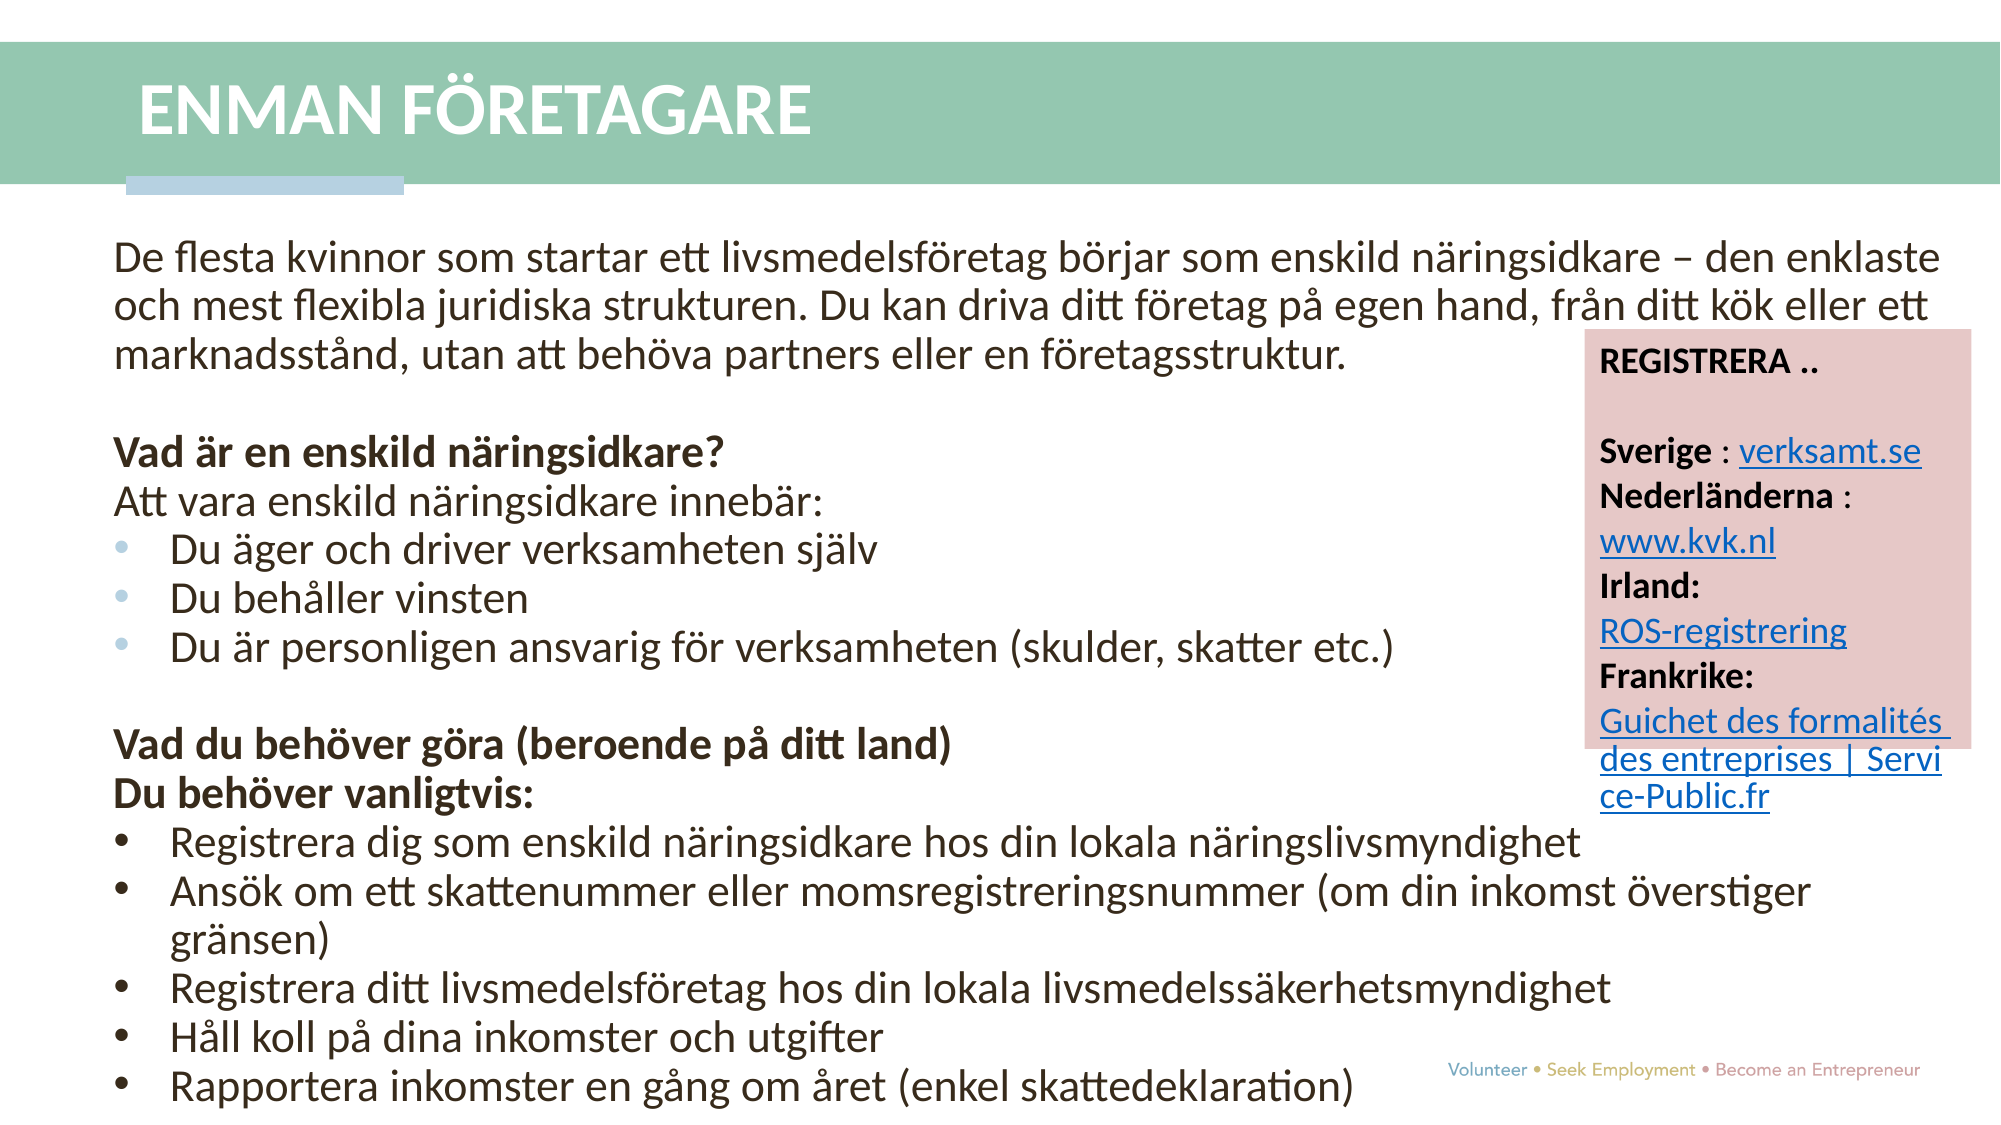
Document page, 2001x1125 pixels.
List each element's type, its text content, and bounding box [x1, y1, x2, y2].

text_box De flesta kvinnor som startar ett livsmedelsföretag börjar som enskild näringsidkare – den enklaste och mest flexibla juridiska strukturen. Du kan driva ditt företag på egen hand, från ditt kök eller ett marknadsstånd, utan att behöva partners eller en företagsstruktur. Vad är en enskild näringsidkare? Att vara enskild näringsidkare innebär: Du äger och driver verksamheten själv Du behåller vinsten Du är personligen ansvarig för verksamheten (skulder, skatter etc.) Vad du behöver göra (beroende på ditt land) Du behöver vanligtvis: Registrera dig som enskild näringsidkare hos din lokala näringslivsmyndighet Ansök om ett skattenummer eller momsregistreringsnummer (om din inkomst överstiger gränsen) Registrera ditt livsmedelsföretag hos din lokala livsmedelssäkerhetsmyndighet Håll koll på dina inkomster och utgifter Rapportera inkomster en gång om året (enkel skattedeklaration) [98, 224, 1996, 867]
list ENMAN FÖRETAGARE [123, 51, 1913, 170]
picture [1418, 1046, 1971, 1103]
text_box REGISTRERA .. Sverige : verksamt.se Nederländerna : www.kvk.nl Irland: ROS-registrering Frankrike: Guichet des formalités des entreprises | Service-Public.fr [1584, 329, 1972, 749]
